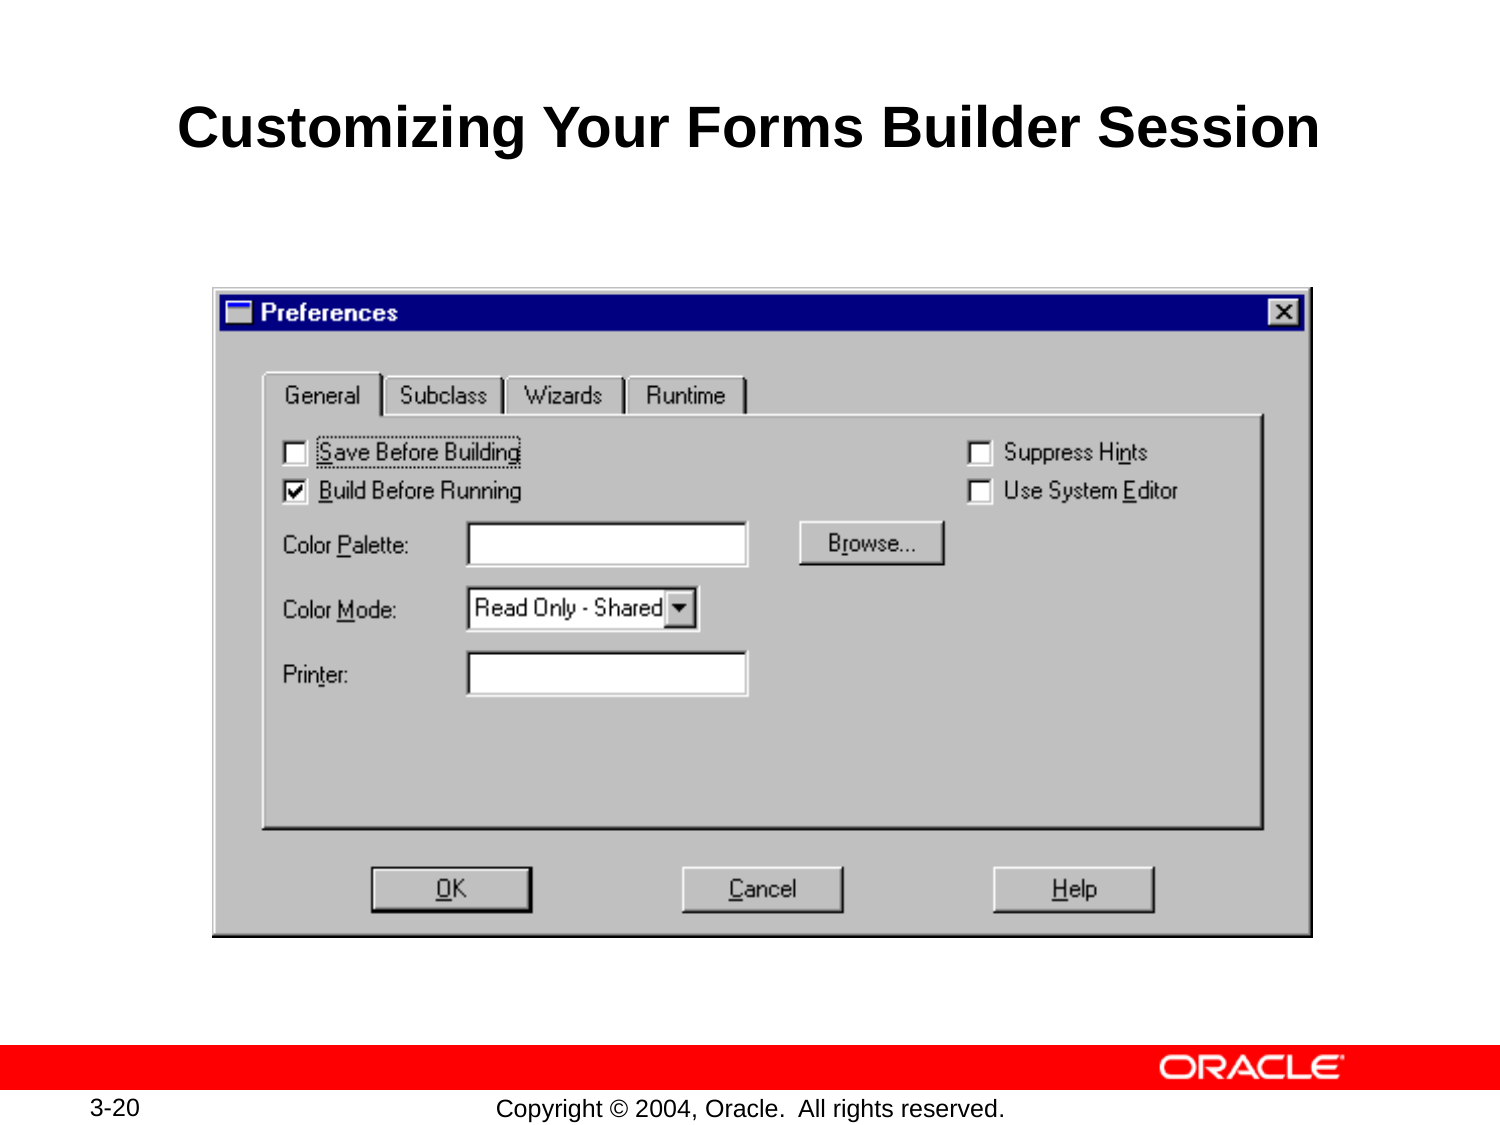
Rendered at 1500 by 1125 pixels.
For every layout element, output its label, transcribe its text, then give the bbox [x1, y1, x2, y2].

picture [212, 287, 1313, 938]
title Customizing Your Forms Builder Session [149, 87, 1351, 232]
